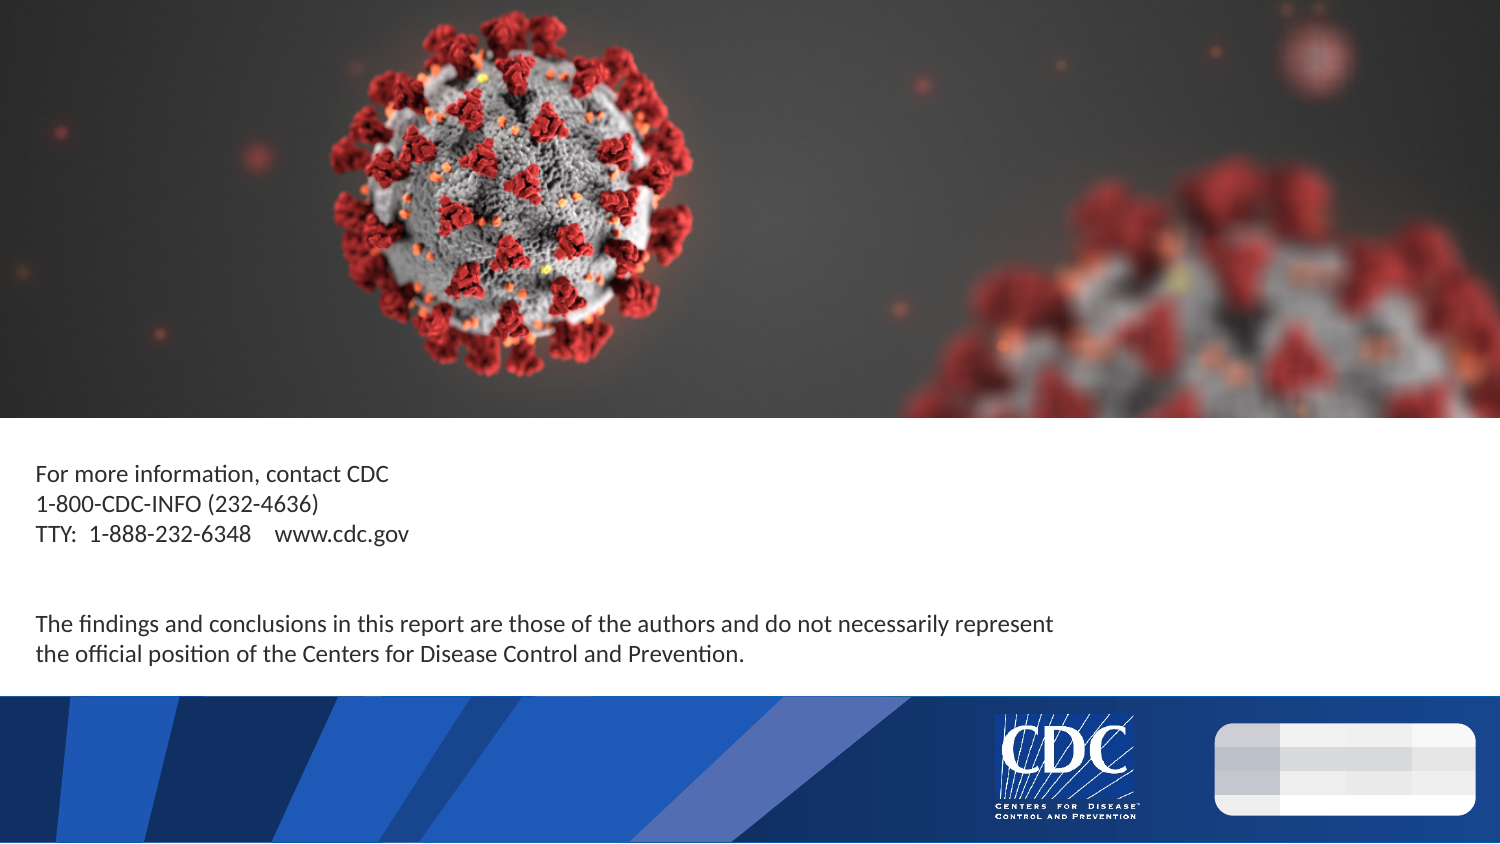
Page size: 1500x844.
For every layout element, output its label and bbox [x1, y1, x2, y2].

picture [995, 714, 1140, 819]
picture [0, 0, 1500, 418]
